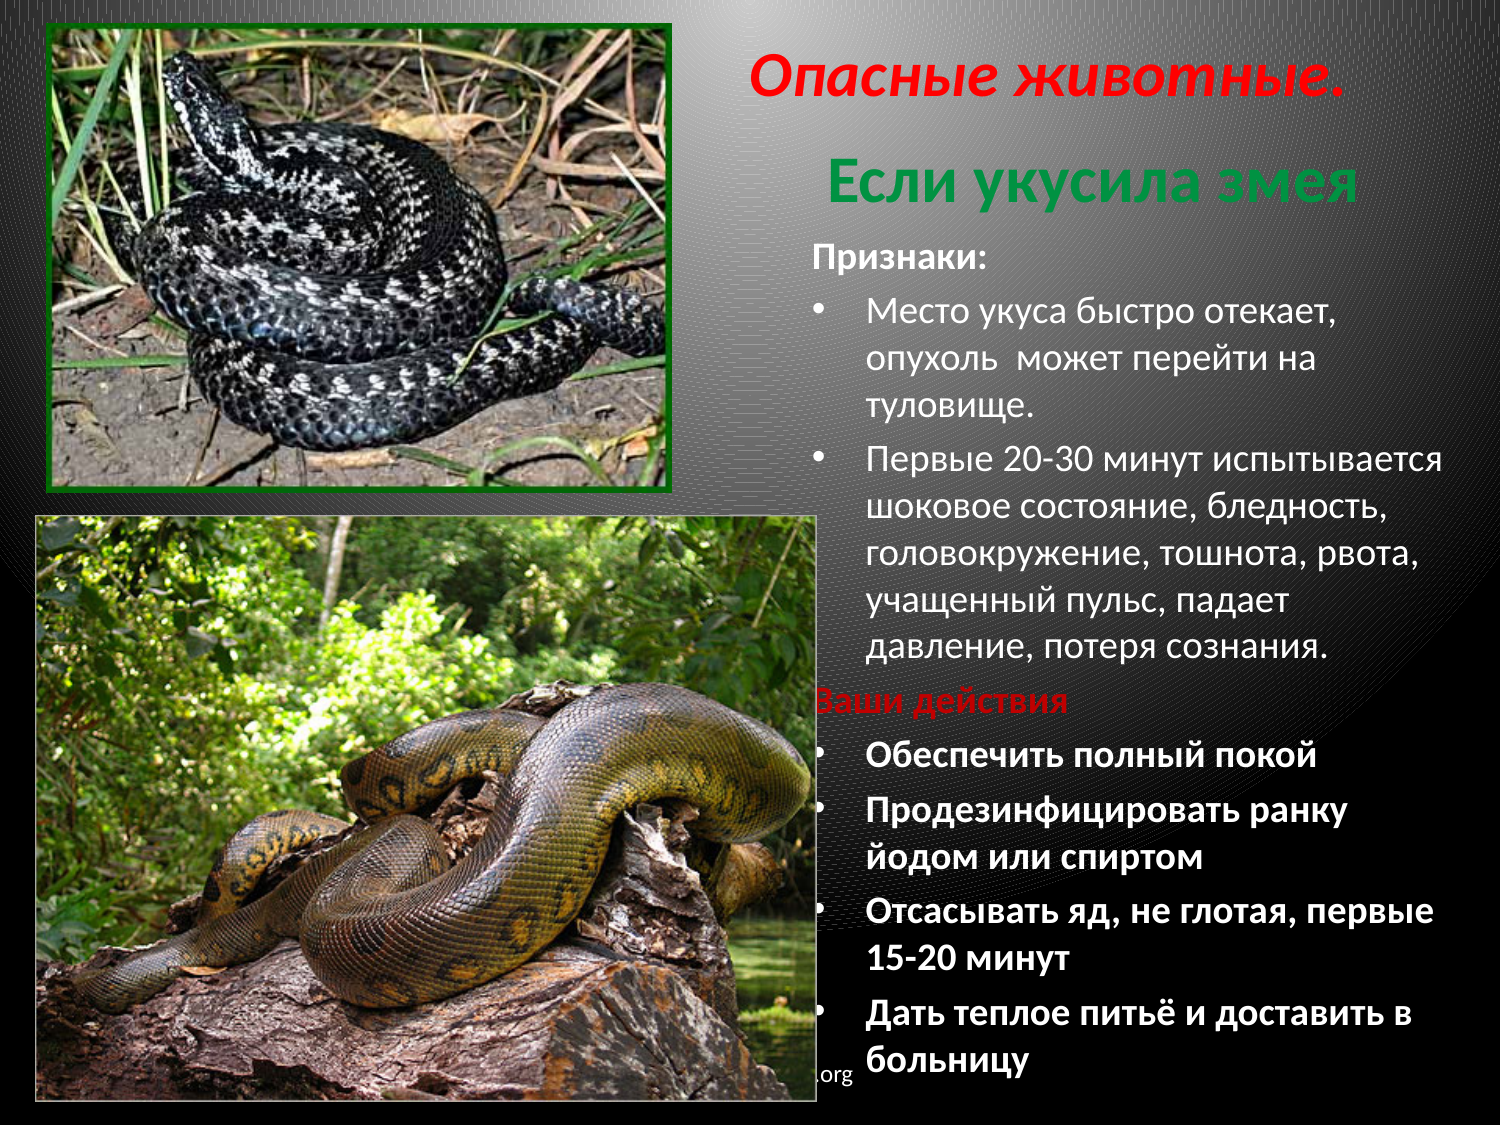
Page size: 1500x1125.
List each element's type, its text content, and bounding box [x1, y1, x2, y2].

footer www.sliderpoint.org [821, 1042, 988, 1103]
title Опасные животные. [673, 23, 1477, 118]
list Признаки: Место укуса быстро отекает, опухоль может перейти на туловище. Первые 20-30 минут испытывается шоковое состояние, бледность, головокружение, тошнота, рвота, учащенный пульс, падает давление, потеря сознания. Ваши действия Обеспечить полный покой Продезинфицировать ранку йодом или спиртом Отсасывать яд, не глотая, первые 15-20 минут Дать теплое питьё и доставить в больницу [796, 222, 1477, 1090]
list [46, 23, 673, 493]
text_box Если укусила змея [749, 128, 1453, 224]
picture [34, 515, 817, 1102]
